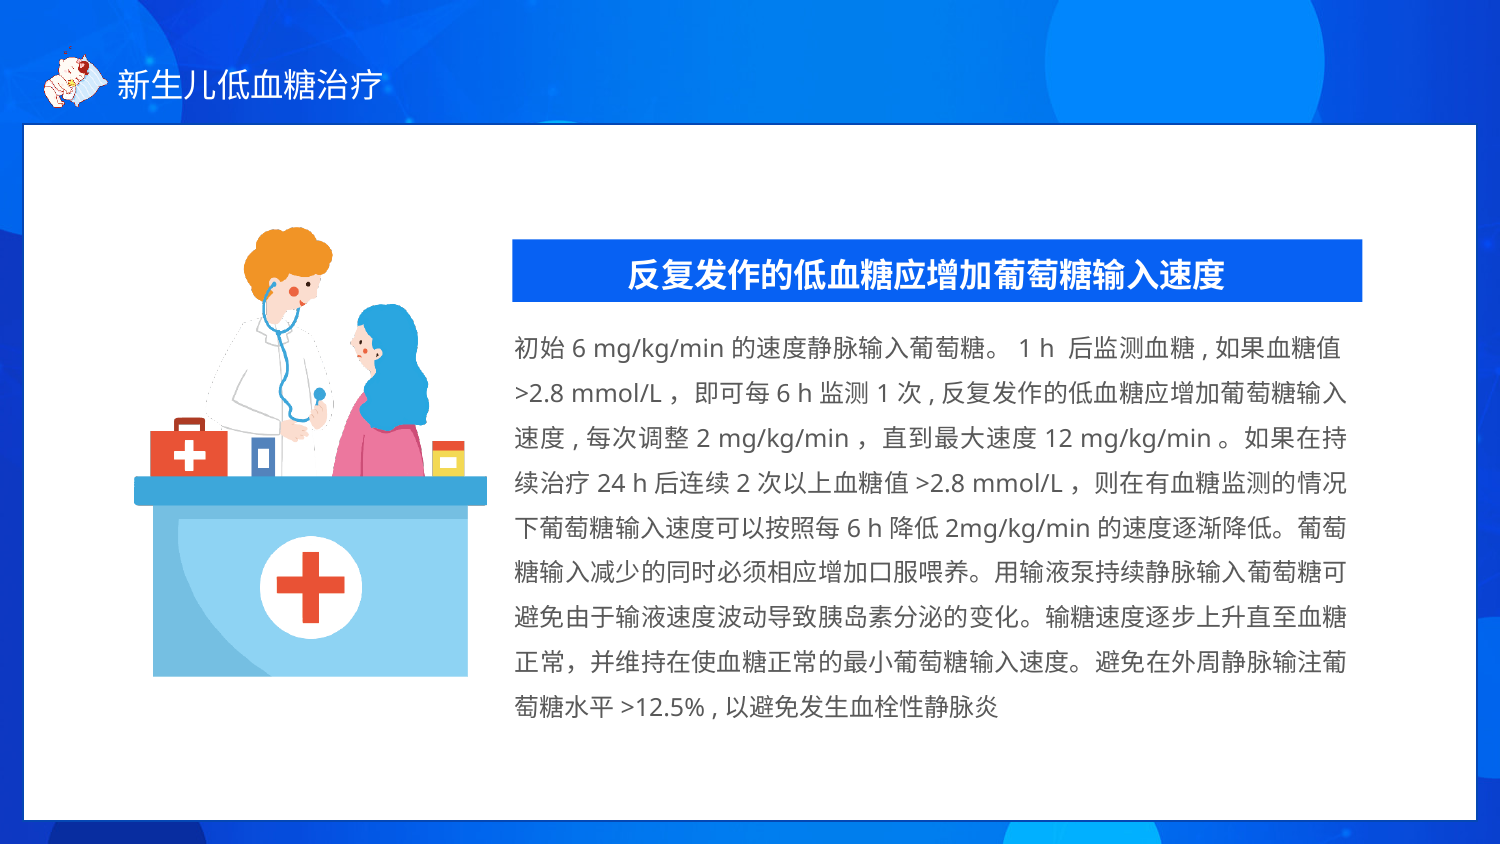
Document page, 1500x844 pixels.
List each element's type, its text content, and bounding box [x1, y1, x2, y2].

text_box 反复发作的低血糖应增加葡萄糖输入速度 [612, 246, 1263, 301]
text_box 初始6 mg/kg/min的速度静脉输入葡萄糖。1 h 后监测血糖,如果血糖值>2.8 mmol/L，即可每6 h监测1次,反复发作的低血糖应增加葡萄糖输入速度,每次调整2 mg/kg/min，直到最大速度12 mg/kg/min。如果在持续治疗24 h后连续2次以上血糖值>2.8 mmol/L，则在有血糖监测的情况下葡萄糖输入速度可以按照每6 h降低2mg/kg/min的速度逐渐降低。葡萄糖输入减少的同时必须相应增加口服喂养。用输液泵持续静脉输入葡萄糖可避免由于输液速度波动导致胰岛素分泌的变化。输糖速度逐步上升直至血糖正常，并维持在使血糖正常的最小葡萄糖输入速度。避免在外周静脉输注葡萄糖水平>12.5% ,以避免发生血栓性静脉炎 [500, 310, 1363, 729]
text_box [538, 238, 1363, 303]
picture [74, 221, 538, 685]
picture [0, 0, 1500, 844]
